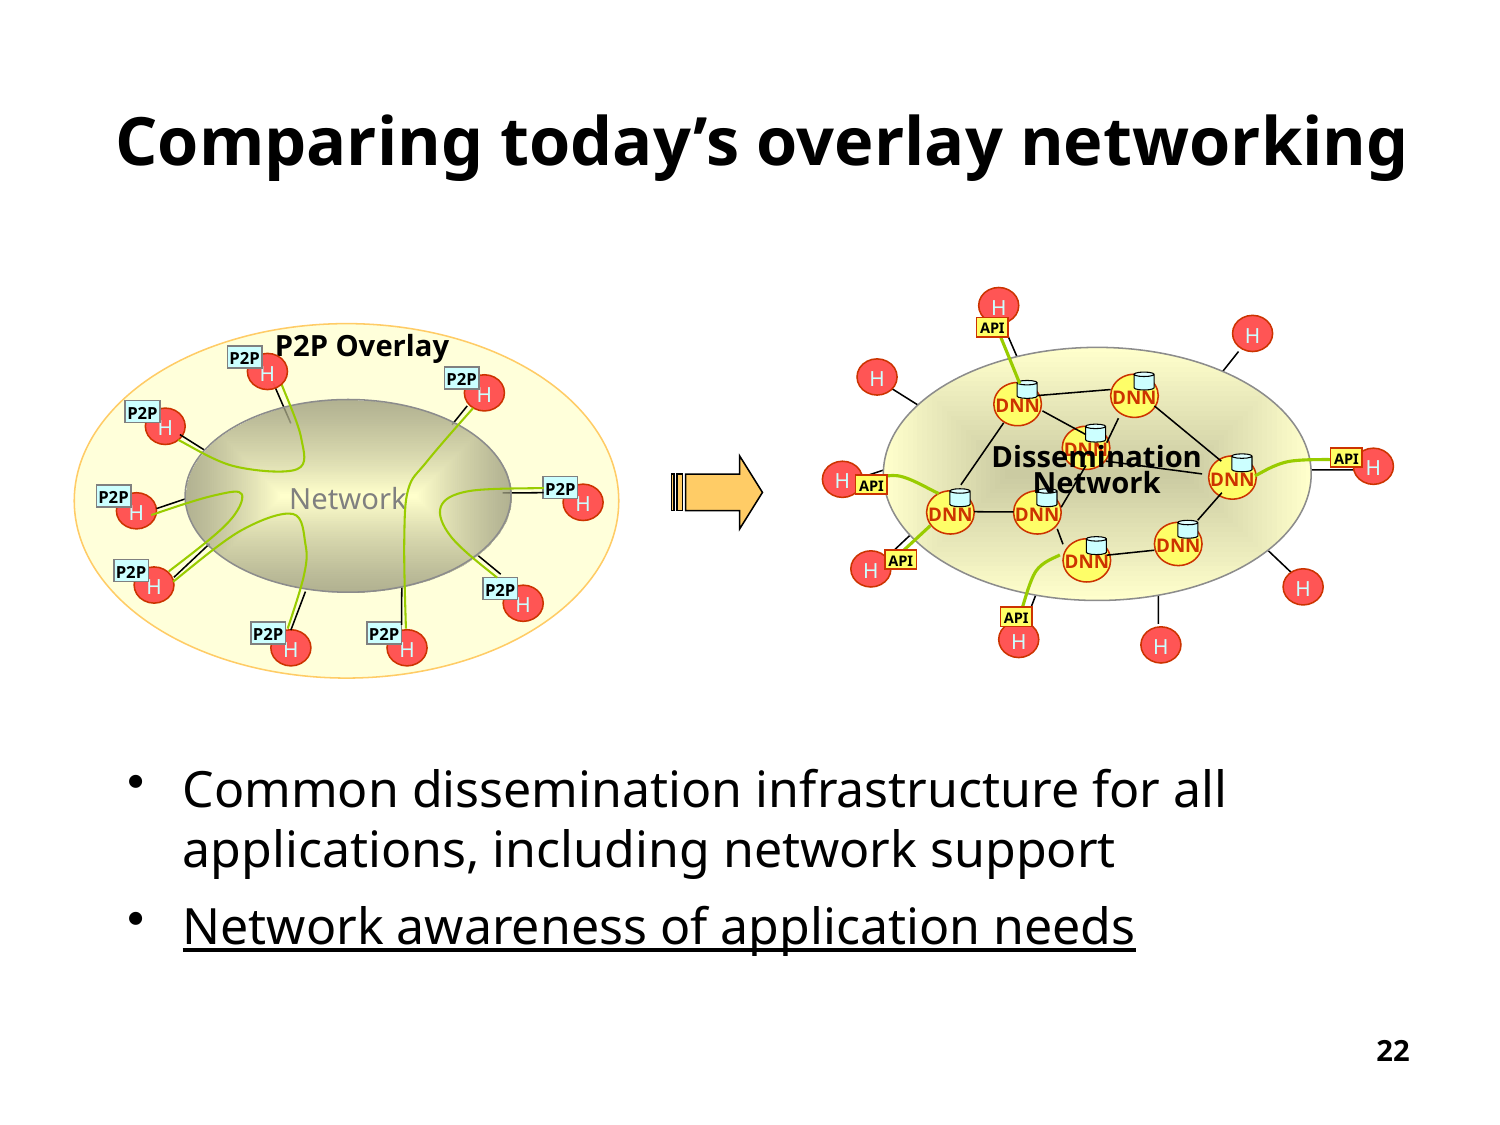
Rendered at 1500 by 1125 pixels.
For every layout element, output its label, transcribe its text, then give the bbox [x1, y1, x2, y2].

slide_number 22 [1074, 1024, 1426, 1103]
title Comparing today’s overlay networking [99, 37, 1426, 241]
list Common dissemination infrastructure for all applications, including network support Network awareness of application needs [112, 749, 1379, 1038]
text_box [62, 287, 1394, 679]
